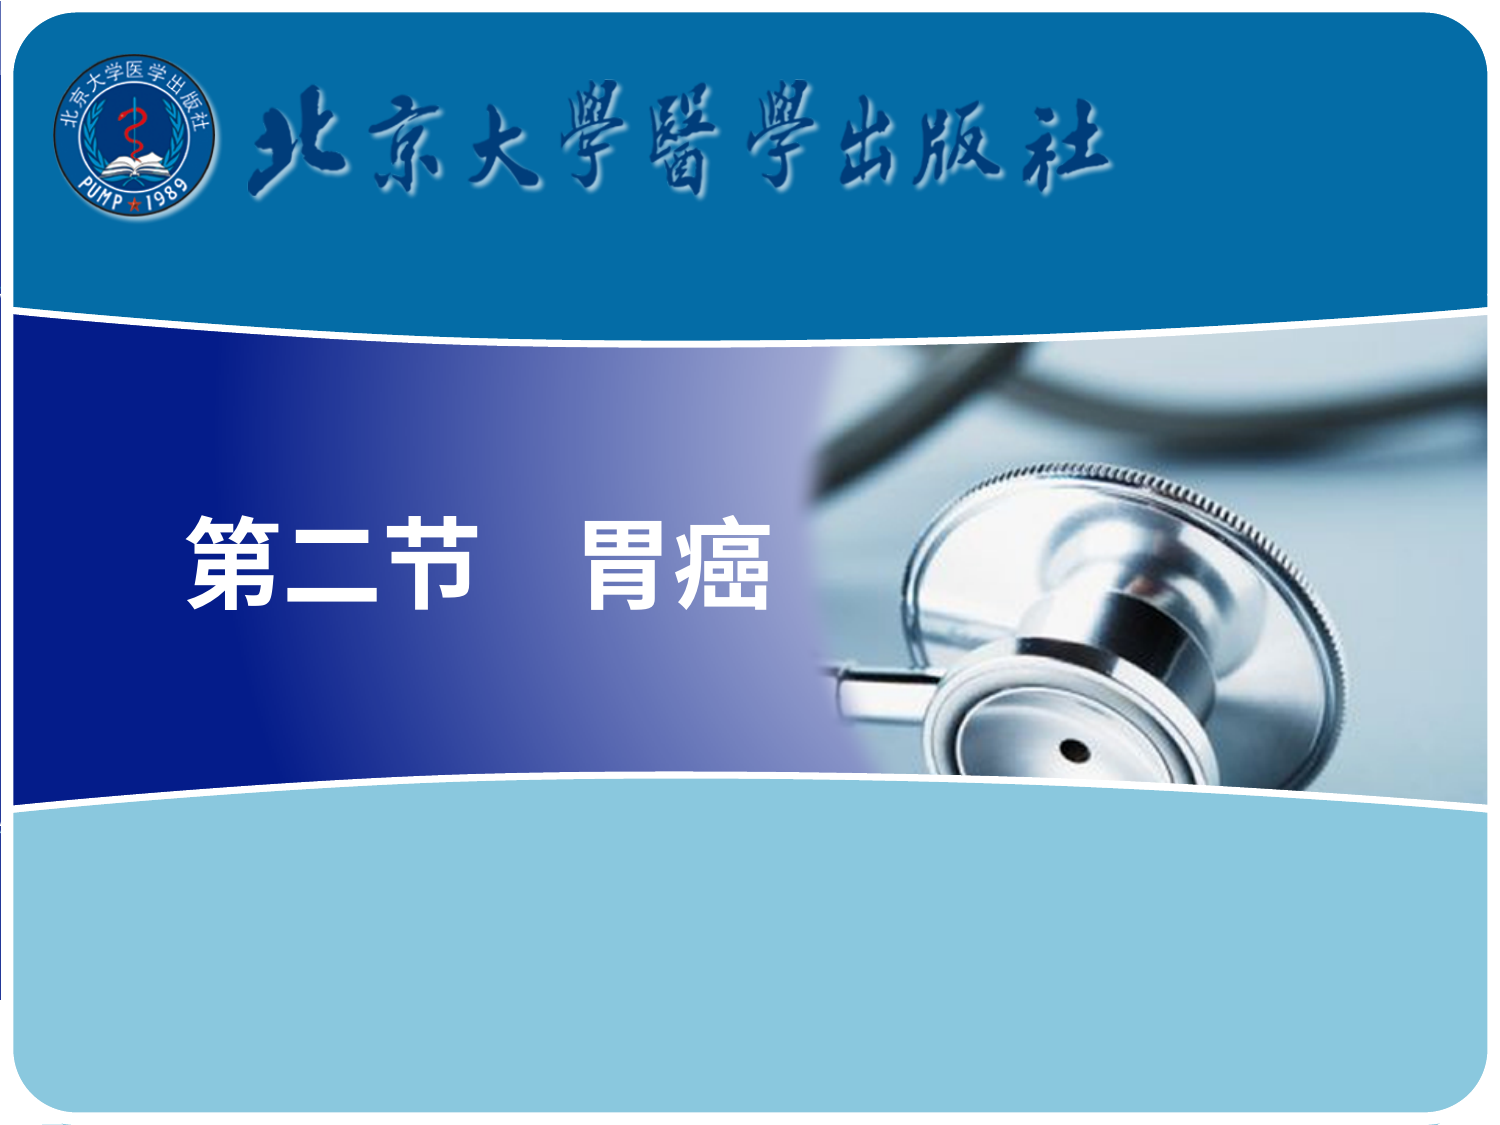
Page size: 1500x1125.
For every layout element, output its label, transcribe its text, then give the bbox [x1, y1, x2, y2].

picture [53, 54, 1117, 225]
picture [14, 315, 1487, 805]
title 第二节 胃癌 [52, 373, 904, 749]
